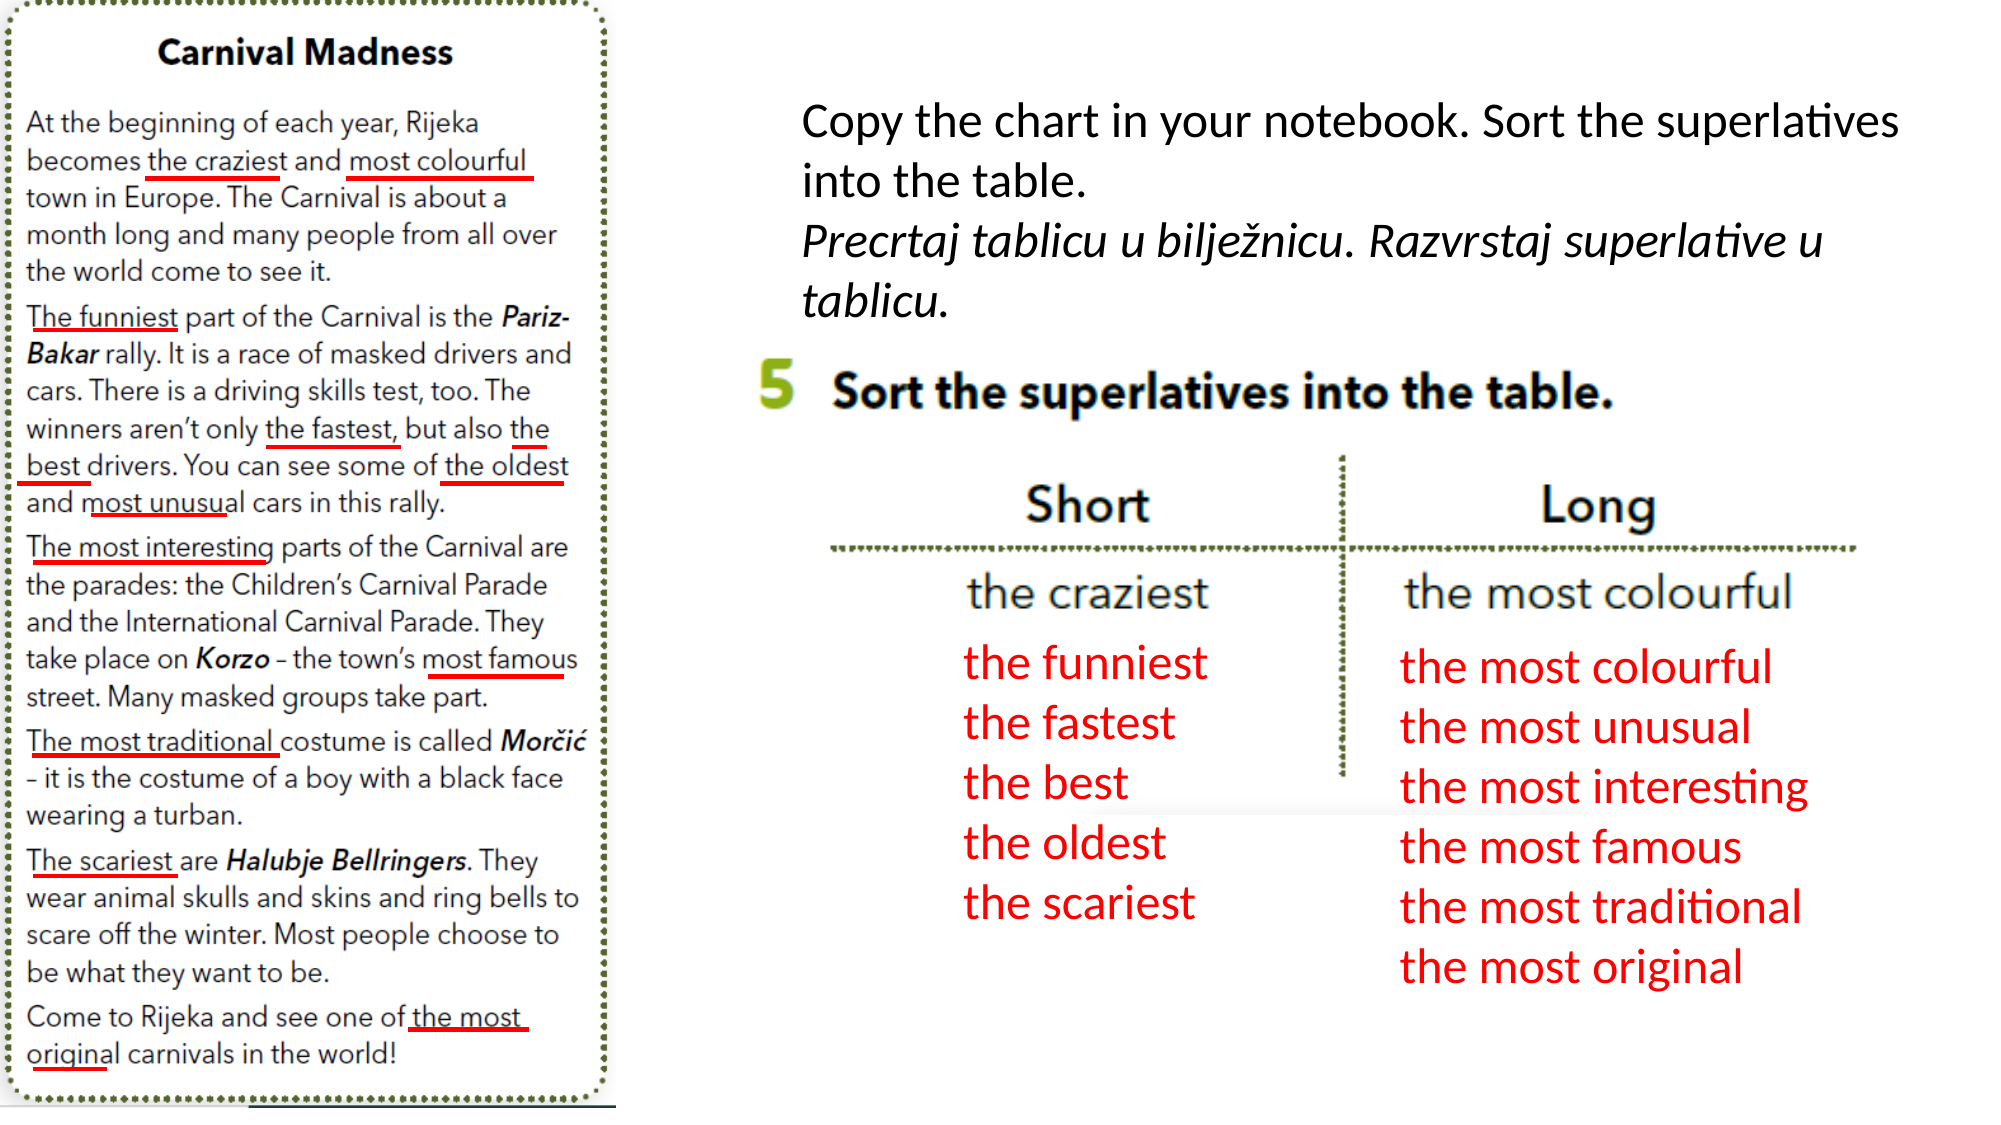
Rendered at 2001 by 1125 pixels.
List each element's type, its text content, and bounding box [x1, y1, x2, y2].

text_box Copy the chart in your notebook. Sort the superlatives into the table. Precrtaj tablicu u bilježnicu. Razvrstaj superlative u tablicu. [787, 79, 1983, 335]
picture [0, 0, 616, 1108]
text_box the most colourful the most unusual the most interesting the most famous the most traditional the most original [1384, 625, 1927, 1001]
text_box the funniest the fastest the best the oldest the scariest [948, 815, 1225, 937]
picture [726, 338, 1907, 815]
